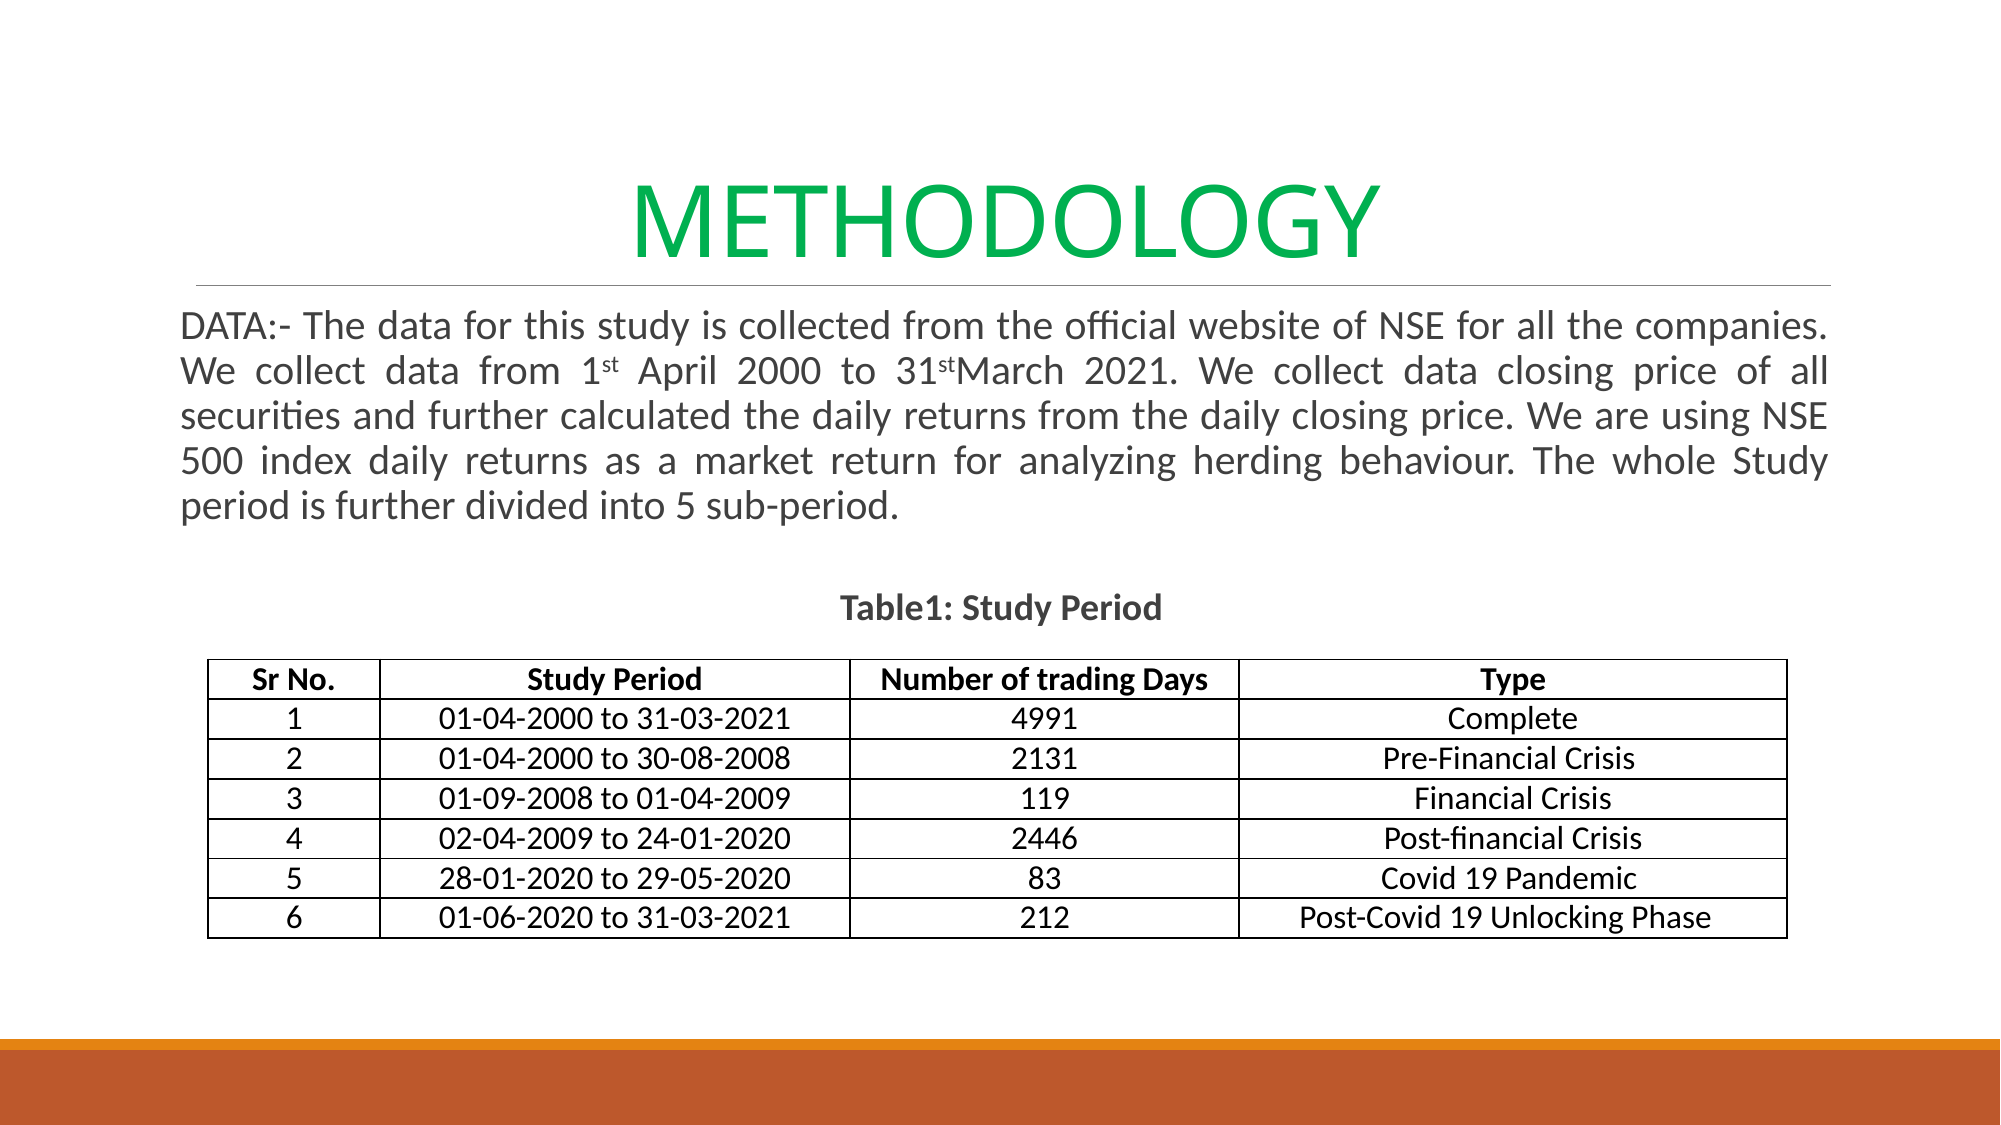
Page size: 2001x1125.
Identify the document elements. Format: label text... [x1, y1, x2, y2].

table_cell 2446 [851, 820, 1238, 858]
title METHODOLOGY [180, 47, 1830, 285]
table_cell 119 [851, 780, 1238, 818]
table_header Number of trading Days [851, 660, 1238, 698]
table_cell 4 [209, 820, 379, 858]
table_header Study Period [381, 660, 849, 698]
table_cell 02-04-2009 to 24-01-2020 [381, 820, 849, 858]
table_cell 6 [209, 899, 379, 937]
table_cell 01-06-2020 to 31-03-2021 [381, 899, 849, 937]
table_cell 4991 [851, 700, 1238, 738]
table_cell 01-04-2000 to 31-03-2021 [381, 700, 849, 738]
table_cell Complete [1240, 700, 1786, 738]
table_cell 212 [851, 899, 1238, 937]
table_cell 2131 [851, 740, 1238, 778]
table_cell Post-Covid 19 Unlocking Phase [1240, 899, 1786, 937]
table_cell 83 [851, 859, 1238, 897]
table_header Type [1240, 660, 1786, 698]
table_header Sr No. [209, 660, 379, 698]
table_cell 01-09-2008 to 01-04-2009 [381, 780, 849, 818]
table_cell Post-financial Crisis [1240, 820, 1786, 858]
list DATA:- The data for this study is collected from the official website of NSE for all the companies. We collect data from 1st April 2000 to 31stMarch 2021. We collect data closing price of all securities and further calculated the daily returns from the daily closing price. We are using NSE 500 index daily returns as a market return for analyzing herding behaviour. The whole Study period is further divided into 5 sub-period. [180, 296, 1830, 581]
table_cell 1 [209, 700, 379, 738]
table_cell 3 [209, 780, 379, 818]
table_cell 01-04-2000 to 30-08-2008 [381, 740, 849, 778]
table_cell Pre-Financial Crisis [1240, 740, 1786, 778]
table_cell Financial Crisis [1240, 780, 1786, 818]
table_cell 2 [209, 740, 379, 778]
table_cell 5 [209, 859, 379, 897]
table_cell 28-01-2020 to 29-05-2020 [381, 859, 849, 897]
table_cell Covid 19 Pandemic [1240, 859, 1786, 897]
text_box Table1: Study Period [172, 580, 1823, 637]
